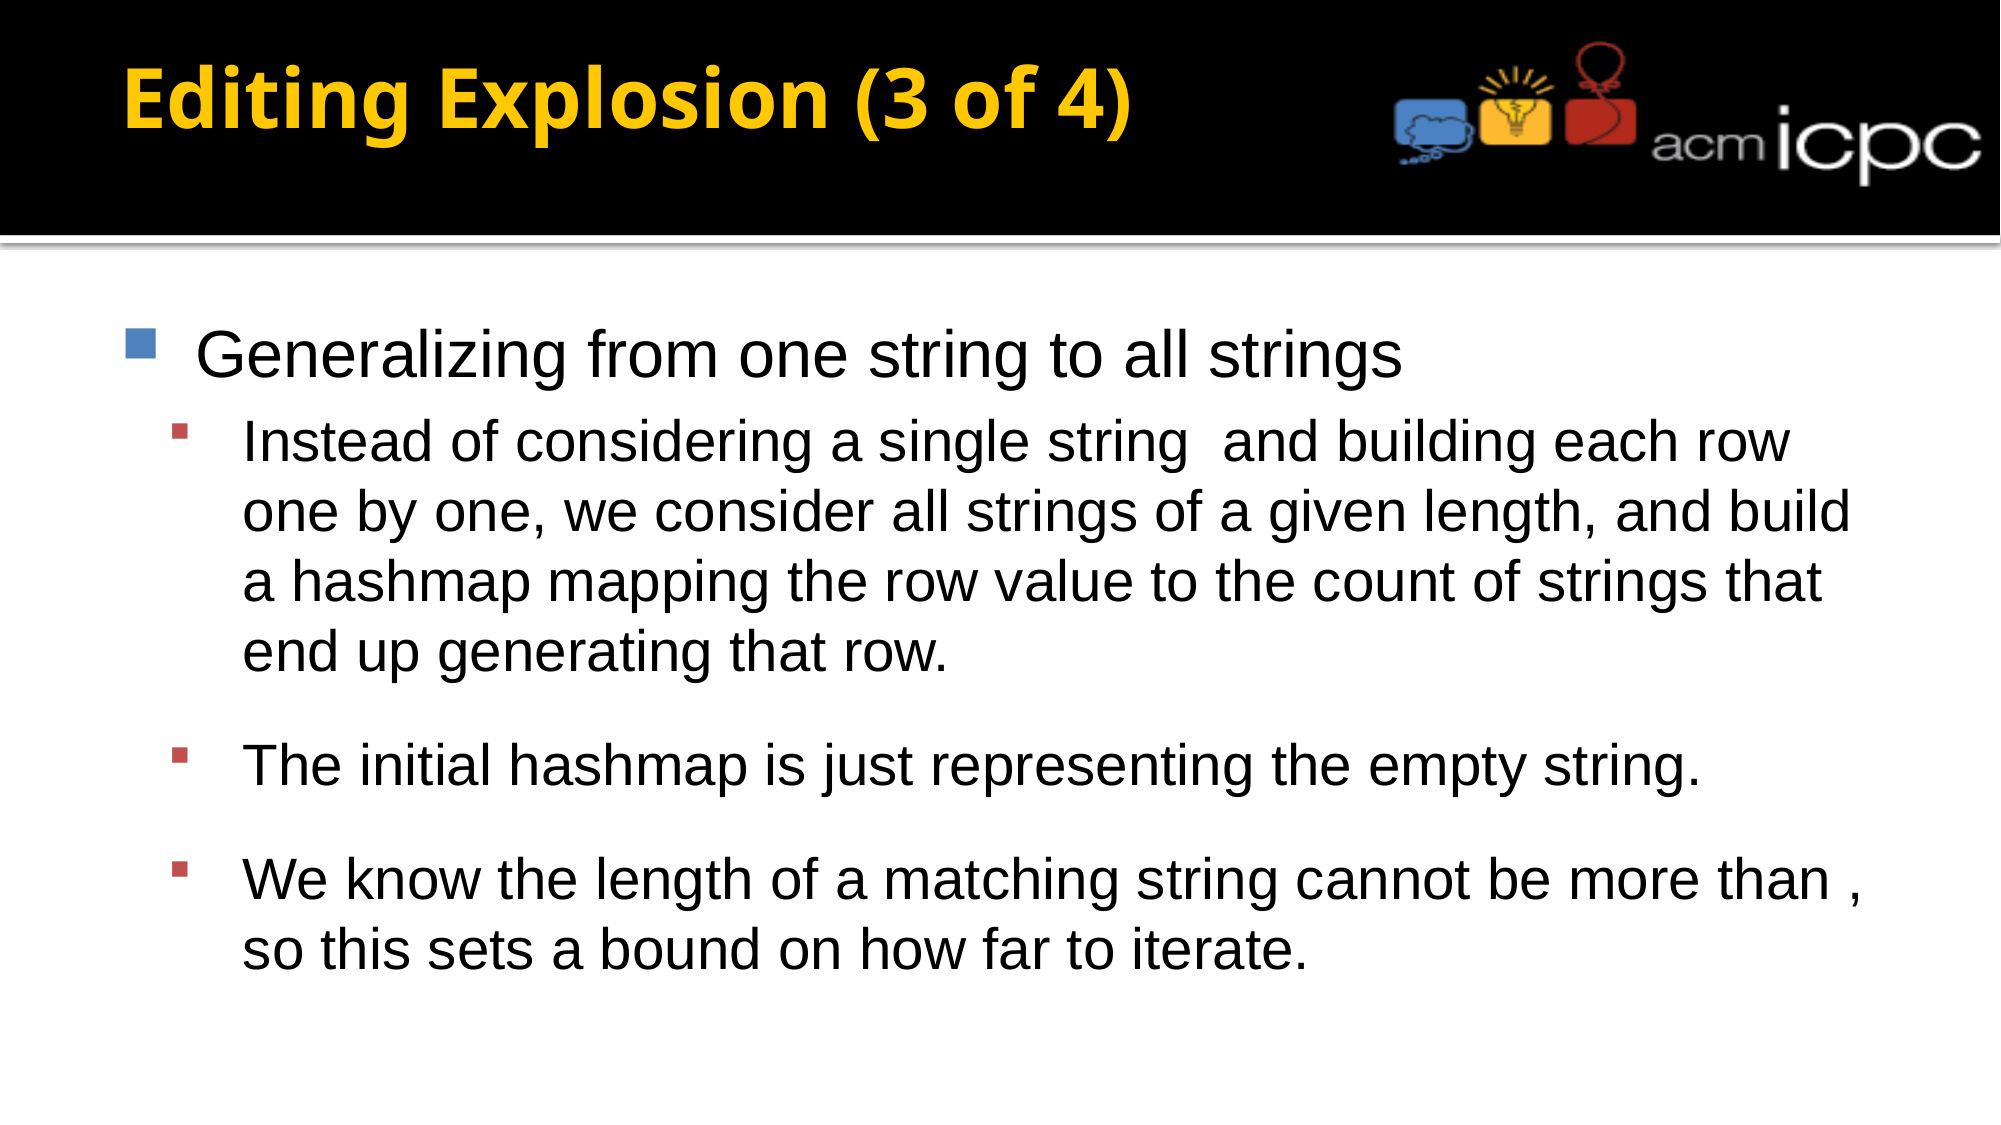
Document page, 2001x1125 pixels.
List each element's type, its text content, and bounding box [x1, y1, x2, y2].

picture [1366, 24, 2000, 191]
title Editing Explosion (3 of 4) [99, 25, 1350, 231]
